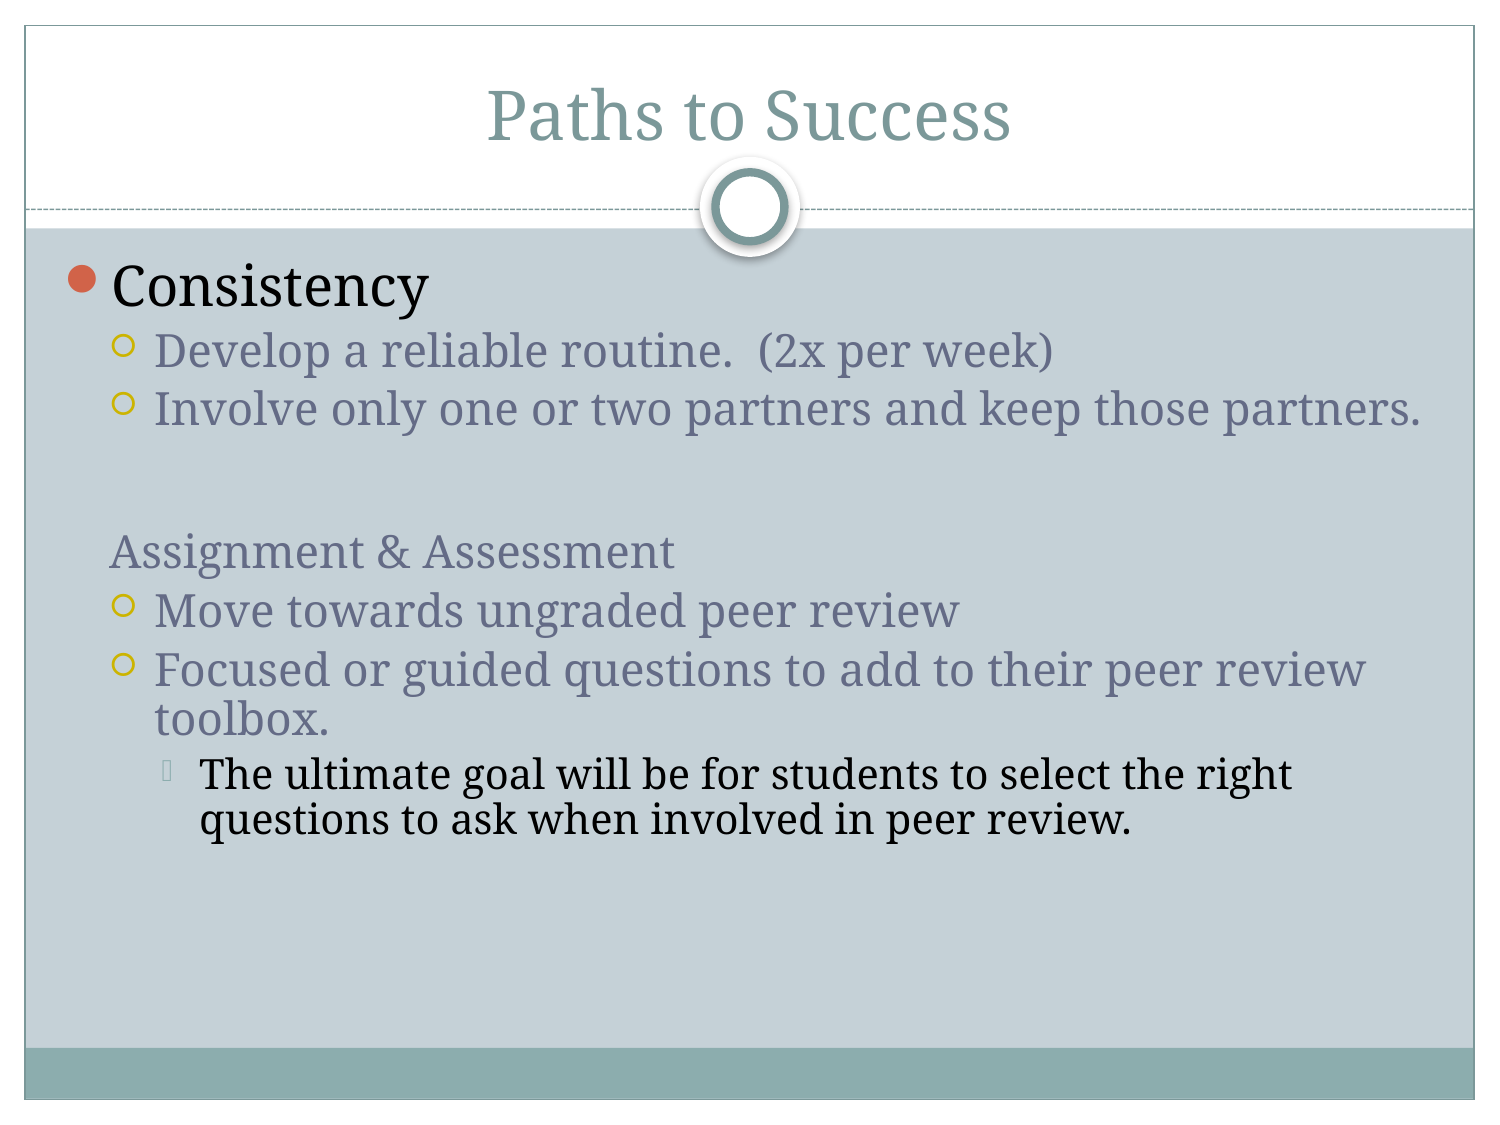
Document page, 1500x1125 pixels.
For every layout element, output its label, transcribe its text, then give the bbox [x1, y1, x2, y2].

title Paths to Success [49, 37, 1450, 162]
list Consistency Develop a reliable routine. (2x per week) Involve only one or two partners and keep those partners. Assignment & Assessment Move towards ungraded peer review Focused or guided questions to add to their peer review toolbox. The ultimate goal will be for students to select the right questions to ask when involved in peer review. [49, 250, 1445, 1001]
